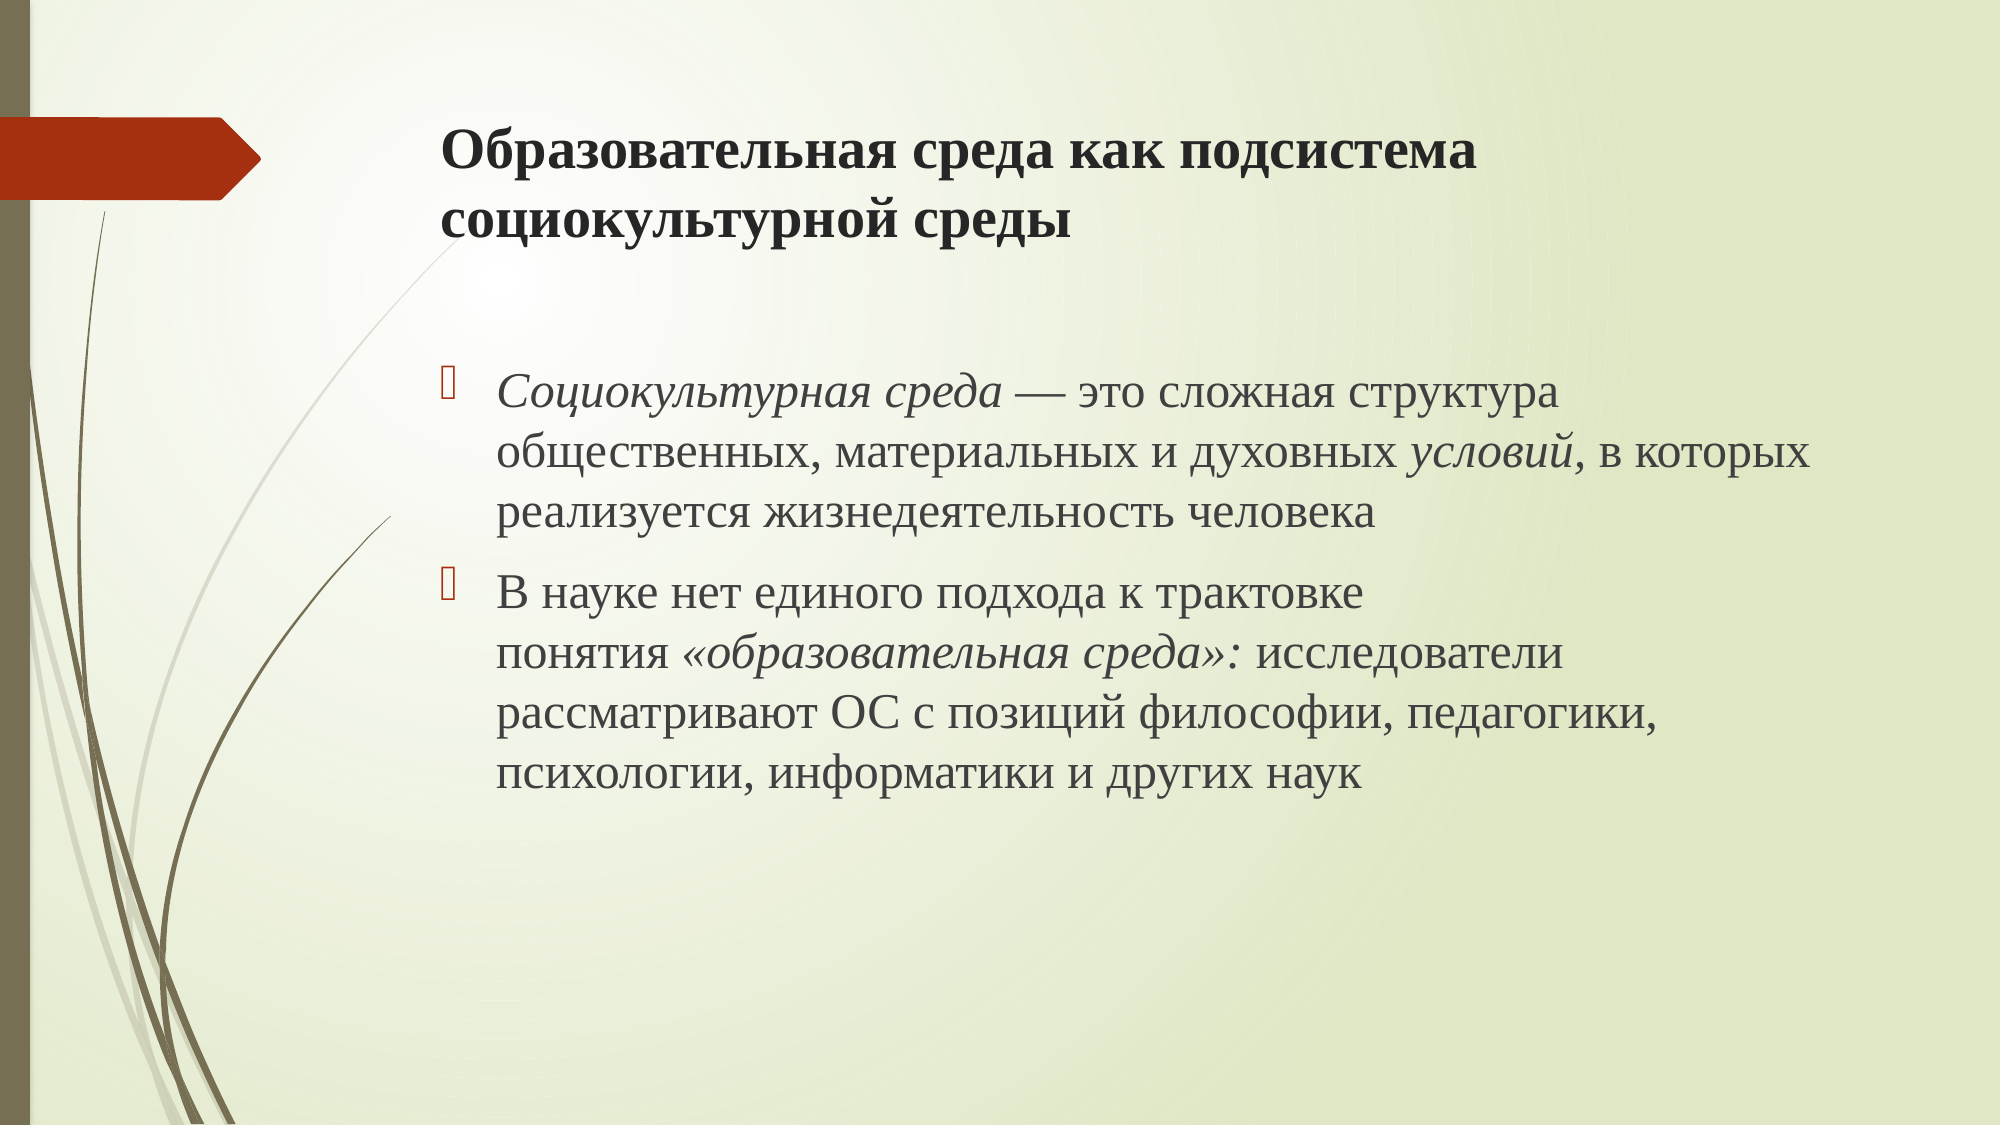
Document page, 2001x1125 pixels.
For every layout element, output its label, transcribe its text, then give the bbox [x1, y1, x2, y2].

title Образовательная среда как подсистема социокультурной среды [425, 102, 1888, 313]
list Социокультурная среда — это сложная структура общественных, материальных и духовных условий, в которых реализуется жизнедеятельность человека В науке нет единого подхода к трактовке понятия «образовательная среда»: исследователи рассматривают ОС с позиций философии, педагогики, психологии, информатики и других наук [424, 350, 1888, 970]
